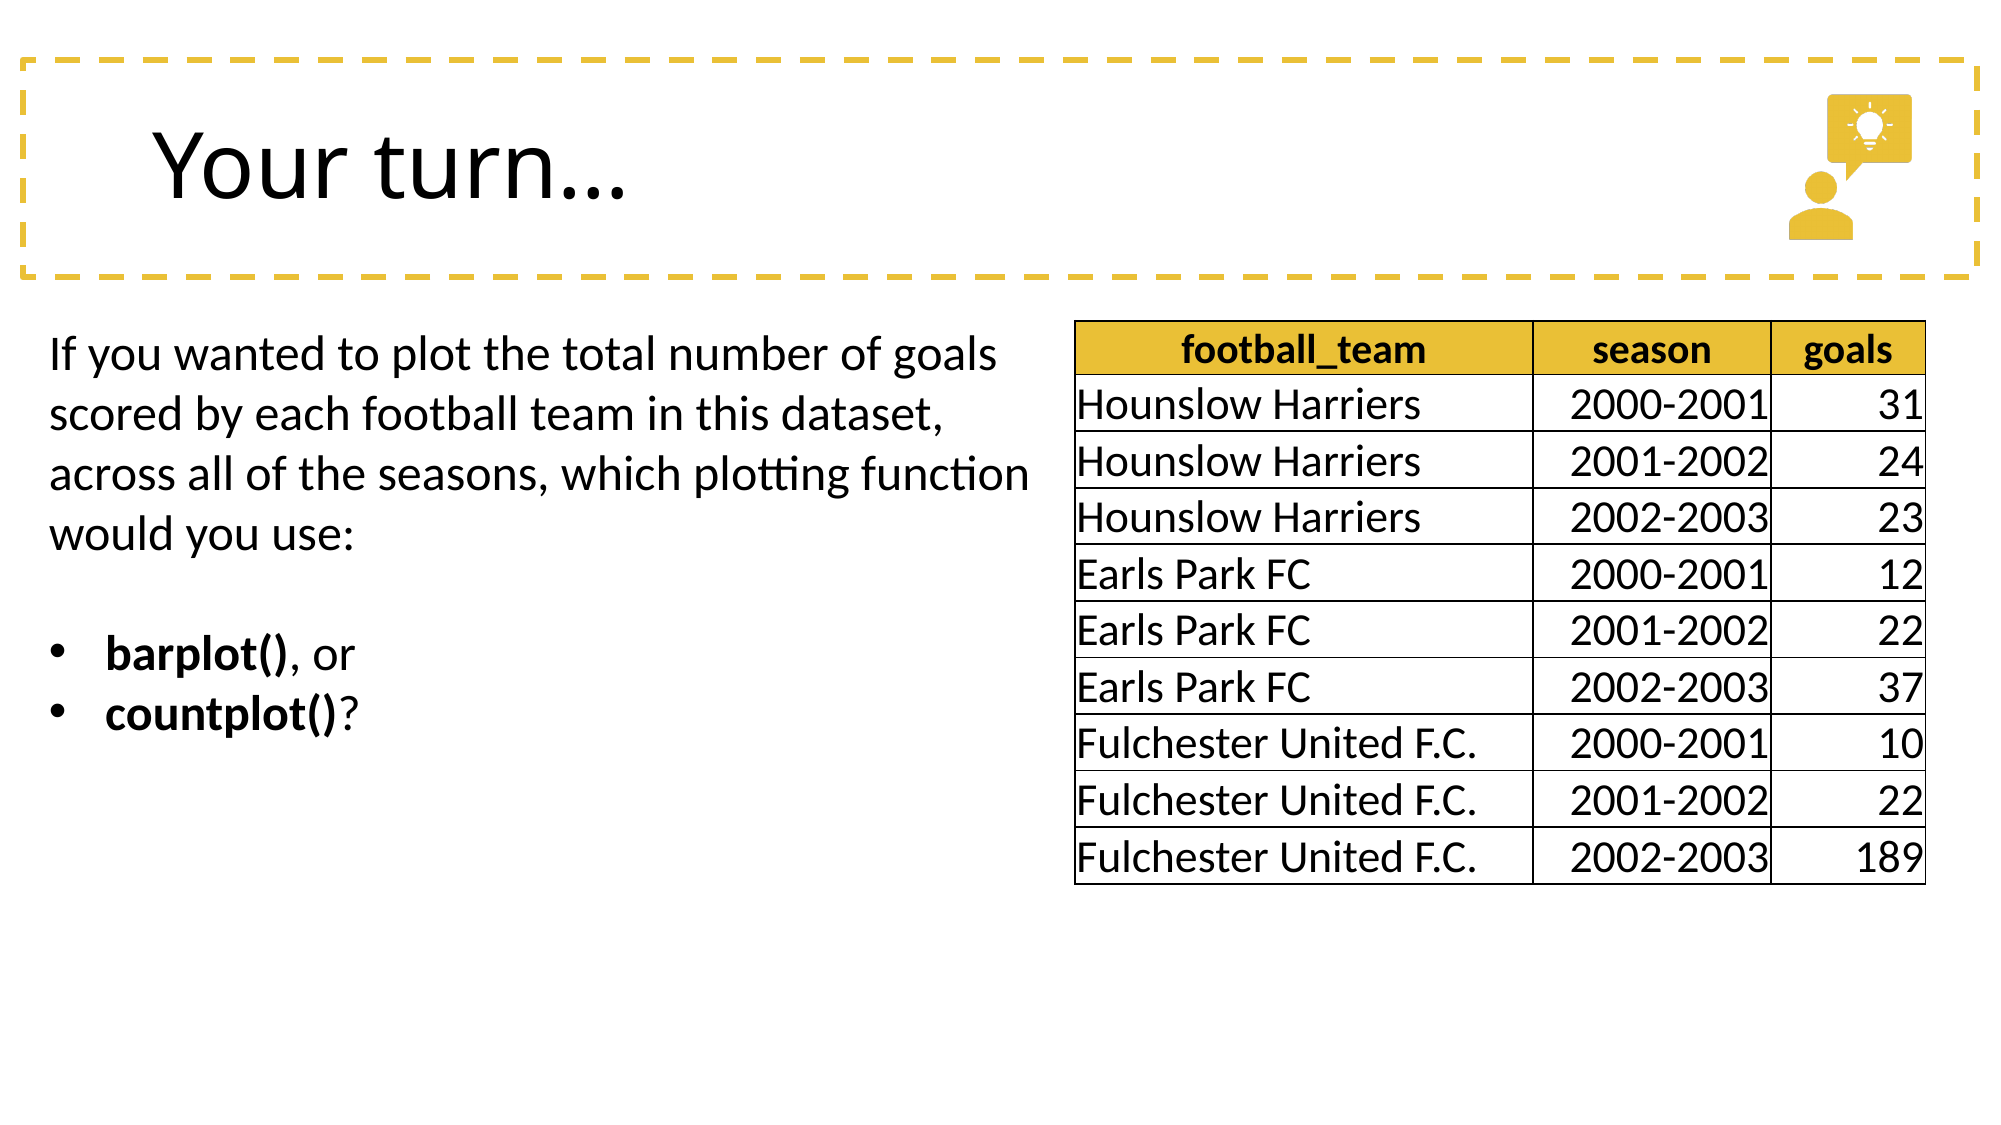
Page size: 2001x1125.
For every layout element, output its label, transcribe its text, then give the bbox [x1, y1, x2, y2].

title Your turn… [137, 59, 1863, 278]
table_cell 2000-2001 [1534, 715, 1770, 770]
table_cell Earls Park FC [1076, 602, 1532, 657]
table_cell Hounslow Harriers [1076, 375, 1532, 430]
table_cell 23 [1772, 489, 1925, 543]
text_box If you wanted to plot the total number of goals scored by each football team in this dataset, across all of the seasons, which plotting function would you use: barplot(), or countplot()? [34, 312, 1075, 748]
table_cell 2002-2003 [1534, 828, 1770, 883]
table_cell Fulchester United F.C. [1076, 715, 1532, 770]
table_cell 2000-2001 [1534, 375, 1770, 430]
table_header season [1534, 322, 1770, 374]
table_cell 189 [1772, 828, 1925, 883]
table_cell Hounslow Harriers [1076, 432, 1532, 487]
table_cell 2001-2002 [1534, 432, 1770, 487]
table_cell Fulchester United F.C. [1076, 828, 1532, 883]
picture [1863, 78, 1938, 254]
table_cell 31 [1772, 375, 1925, 430]
table_cell 22 [1772, 771, 1925, 826]
table_cell 37 [1772, 658, 1925, 713]
table_cell 2002-2003 [1534, 658, 1770, 713]
table_cell 12 [1772, 545, 1925, 600]
table_cell 24 [1772, 432, 1925, 487]
table_cell 2001-2002 [1534, 602, 1770, 657]
table_cell Earls Park FC [1076, 545, 1532, 600]
table_cell 10 [1772, 715, 1925, 770]
table_cell 2002-2003 [1534, 489, 1770, 543]
table_cell Fulchester United F.C. [1076, 771, 1532, 826]
table_cell 22 [1772, 602, 1925, 657]
table_cell Earls Park FC [1076, 658, 1532, 713]
table_cell Hounslow Harriers [1076, 489, 1532, 543]
table_cell 2000-2001 [1534, 545, 1770, 600]
table_header goals [1772, 322, 1925, 374]
table_cell 2001-2002 [1534, 771, 1770, 826]
table_header football_team [1076, 322, 1532, 374]
